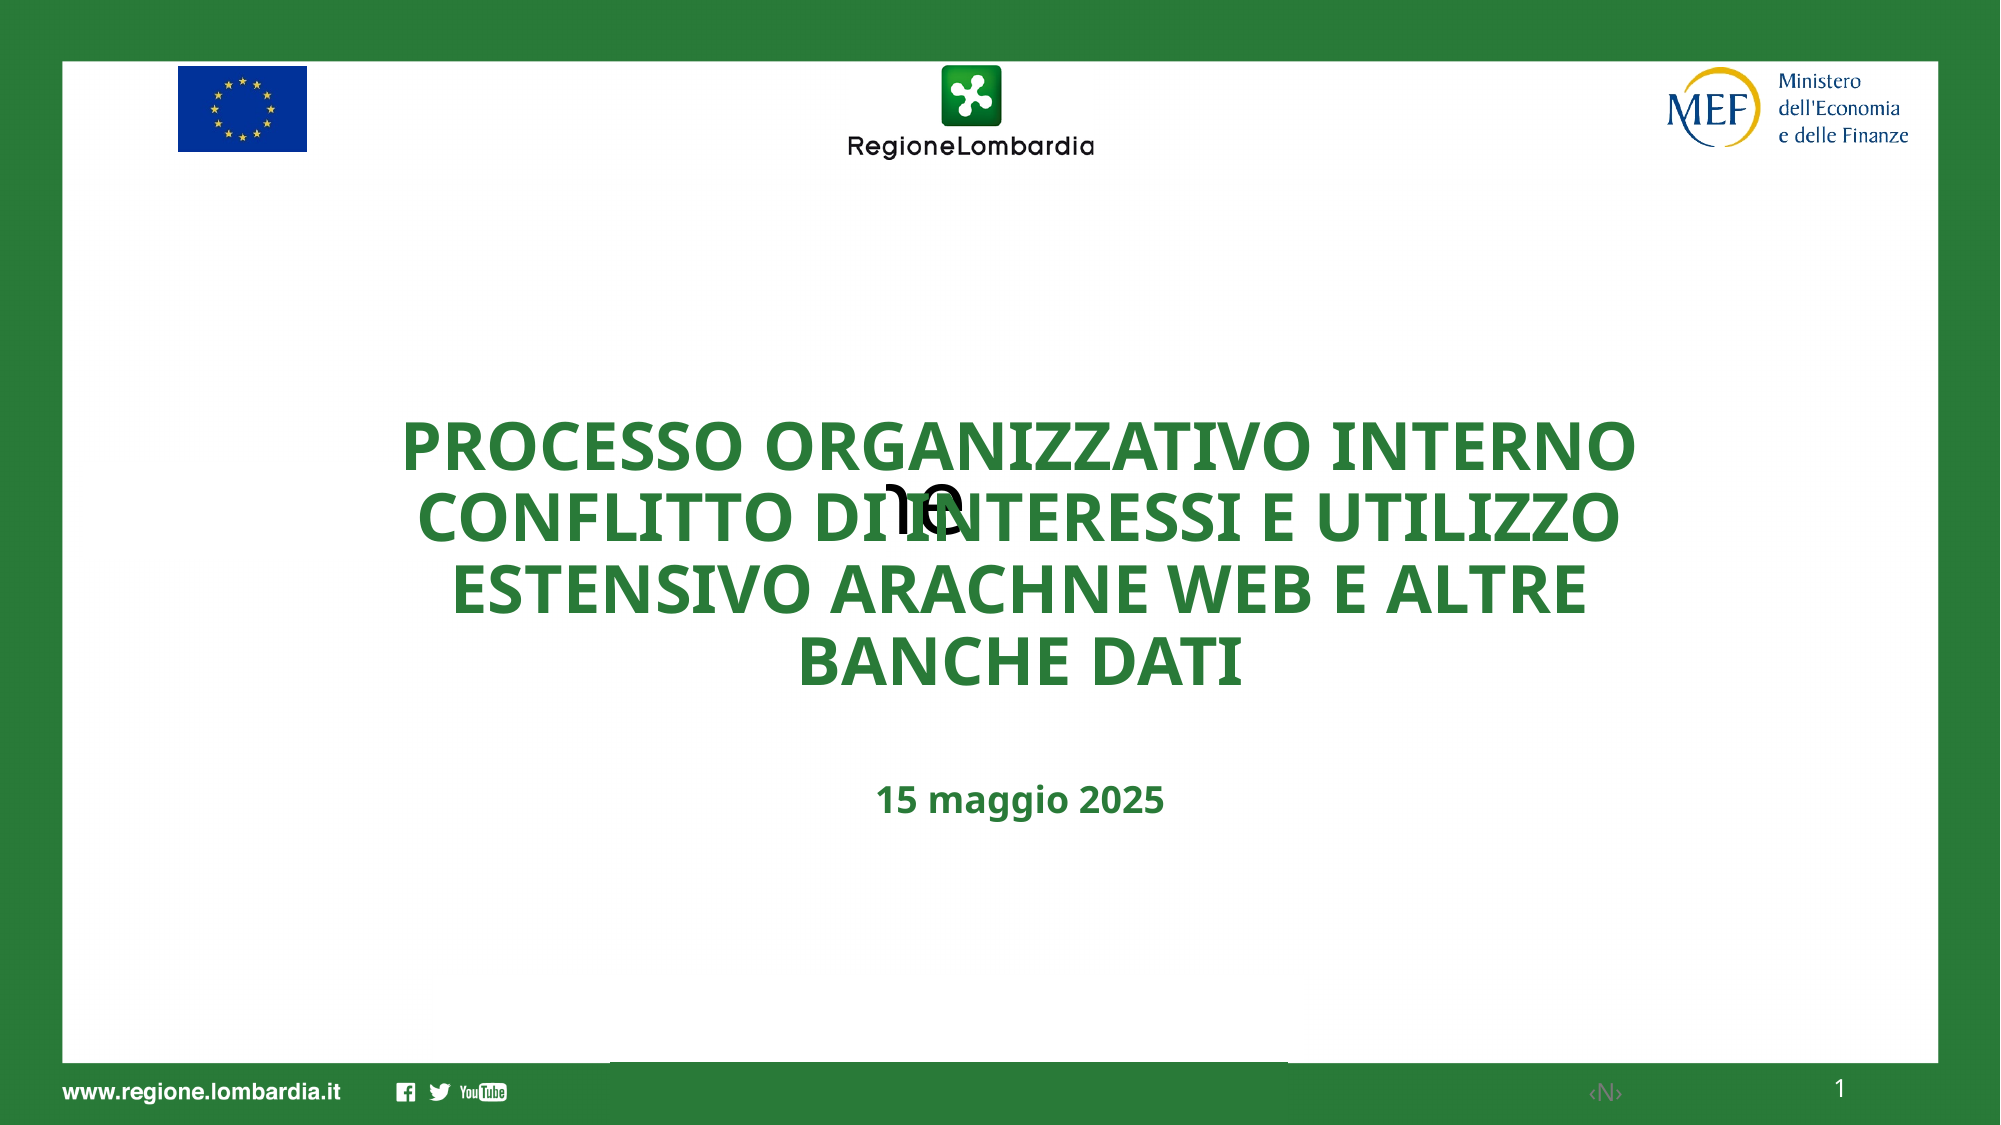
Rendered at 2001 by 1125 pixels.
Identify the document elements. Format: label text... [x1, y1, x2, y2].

picture [0, 0, 2000, 1125]
picture [178, 65, 307, 153]
footer ‹N› [1268, 1061, 1944, 1122]
text_box [92, 50, 433, 294]
title PROCESSO ORGANIZZATIVO INTERNO CONFLITTO DI INTERESSI E UTILIZZO ESTENSIVO ARACHNE WEB E ALTRE BANCHE DATI 15 maggio 2025 [306, 179, 1735, 974]
